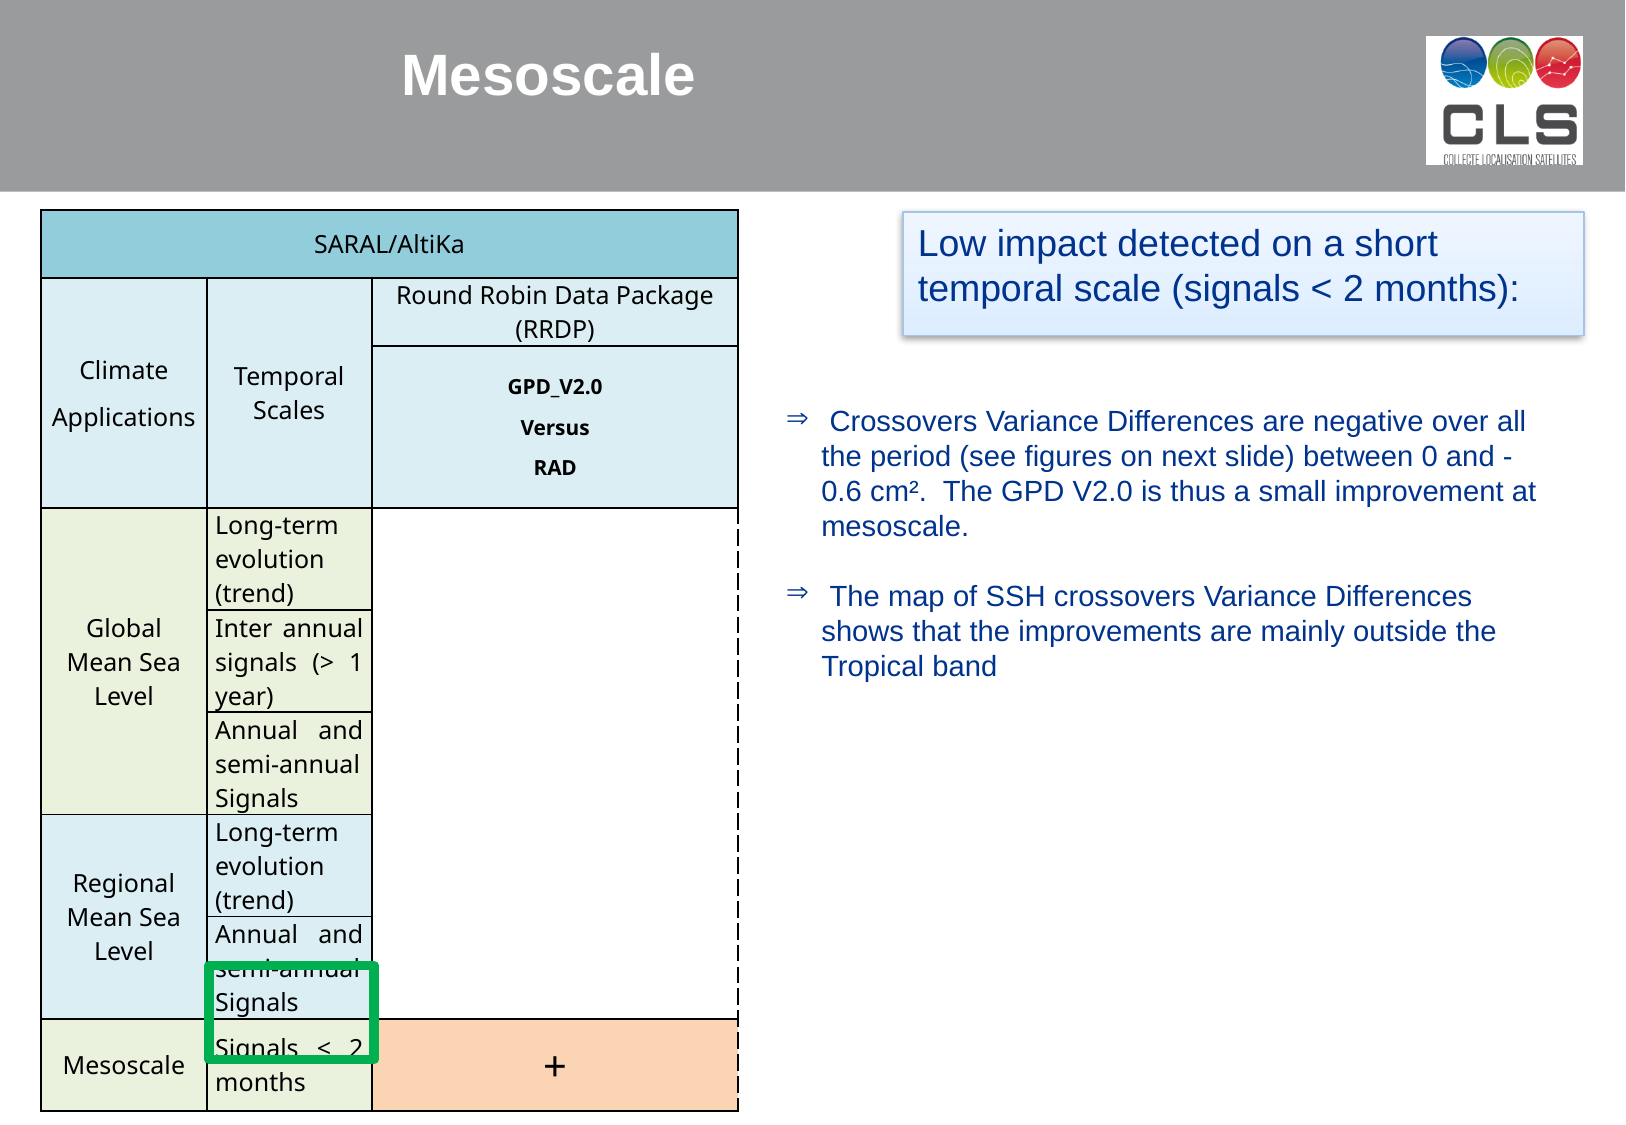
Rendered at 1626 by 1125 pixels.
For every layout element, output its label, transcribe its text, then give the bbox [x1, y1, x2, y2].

table_header SARAL/AltiKa [42, 211, 737, 277]
table_cell Inter annual signals (> 1 year) [208, 611, 371, 711]
text_box [207, 963, 376, 1062]
table_cell + [373, 1020, 738, 1110]
text_box Crossovers Variance Differences are negative over all the period (see figures on next slide) between 0 and -0.6 cm². The GPD V2.0 is thus a small improvement at mesoscale. The map of SSH crossovers Variance Differences shows that the improvements are mainly outside the Tropical band [771, 325, 1560, 690]
table_cell GPD_V2.0 Versus RAD [373, 347, 737, 507]
table_cell Climate Applications [42, 279, 206, 507]
table_cell Long-term evolution (trend) [208, 509, 371, 609]
table_cell Annual and semi-annual Signals [208, 917, 371, 963]
text_box Low impact detected on a short temporal scale (signals < 2 months): [902, 211, 1585, 336]
table_cell Temporal Scales [208, 279, 371, 507]
picture [1426, 36, 1583, 165]
table_cell Long-term evolution (trend) [208, 815, 371, 916]
table_cell Annual and semi-annual Signals [208, 713, 371, 814]
table_cell Signals < 2 months [208, 1062, 371, 1110]
table_cell Round Robin Data Package (RRDP) [373, 279, 737, 345]
text_box Mesoscale [386, 40, 1162, 119]
table_cell Global Mean Sea Level [42, 509, 206, 814]
table_cell Mesoscale [42, 1020, 206, 1110]
table_cell [373, 509, 738, 1018]
table_cell Regional Mean Sea Level [42, 815, 206, 1018]
